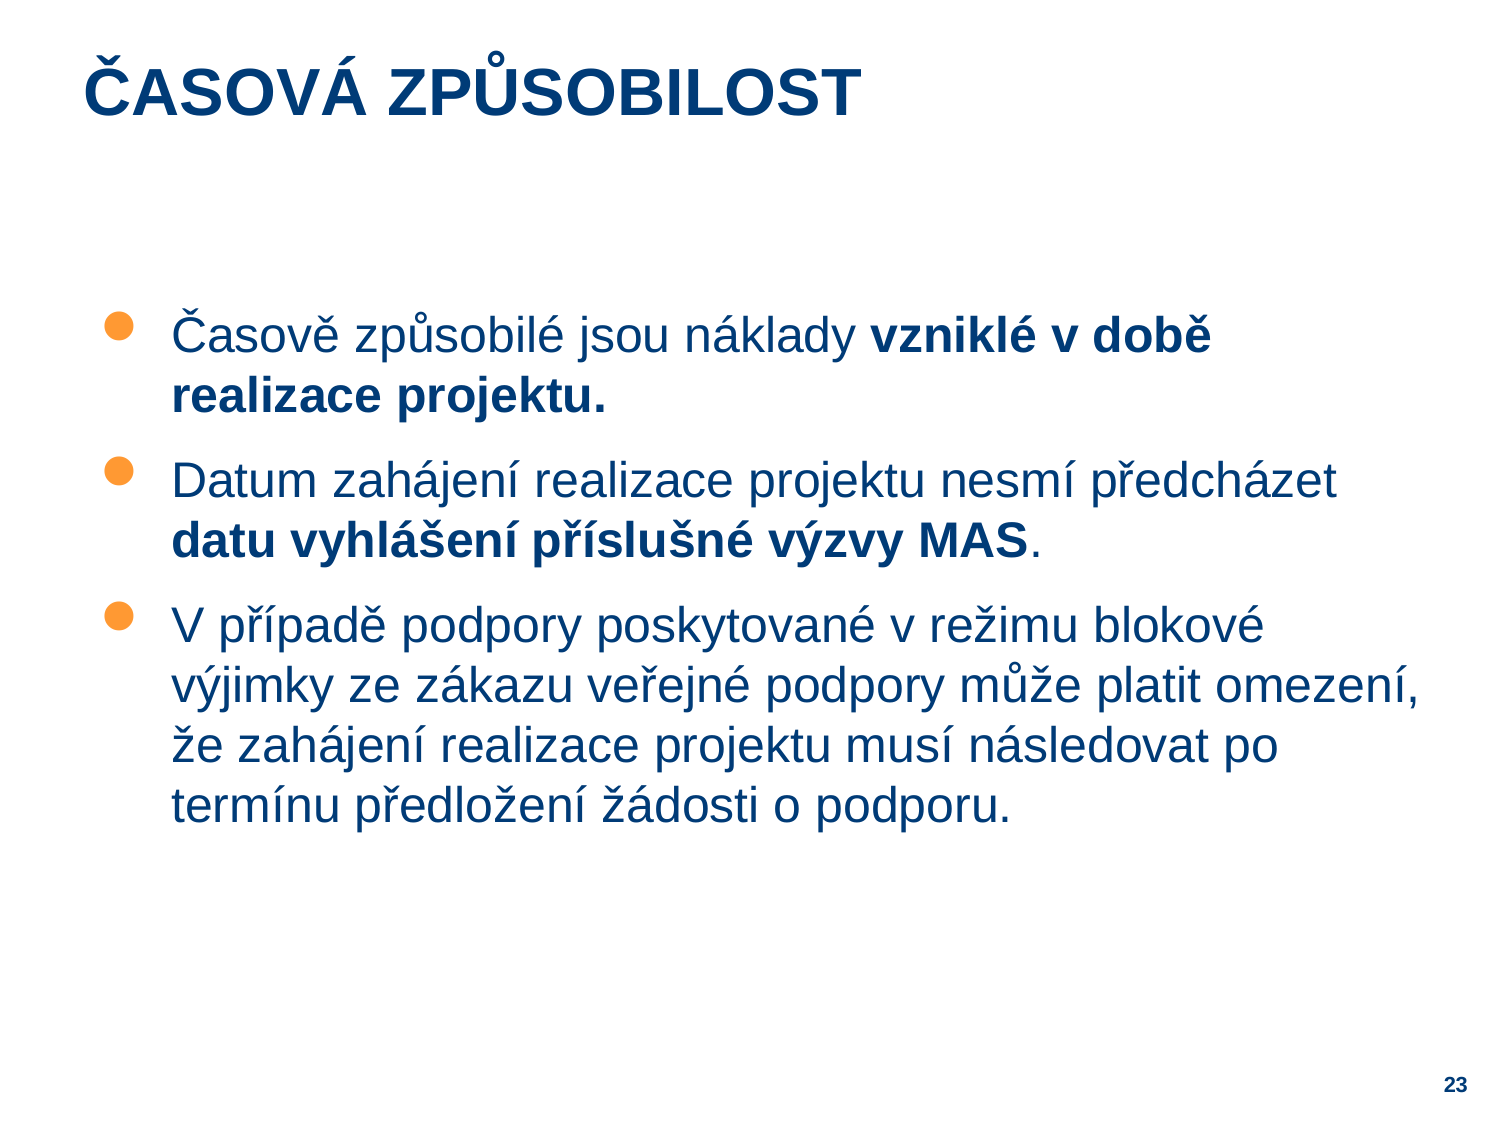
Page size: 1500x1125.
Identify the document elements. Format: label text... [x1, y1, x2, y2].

list Časově způsobilé jsou náklady vzniklé v době realizace projektu. Datum zahájení realizace projektu nesmí předcházet datu vyhlášení příslušné výzvy MAS. V případě podpory poskytované v režimu blokové výjimky ze zákazu veřejné podpory může platit omezení, že zahájení realizace projektu musí následovat po termínu předložení žádosti o podporu. [100, 302, 1424, 1012]
slide_number 23 [1417, 1068, 1495, 1099]
title časová způsobilost [59, 0, 1441, 178]
